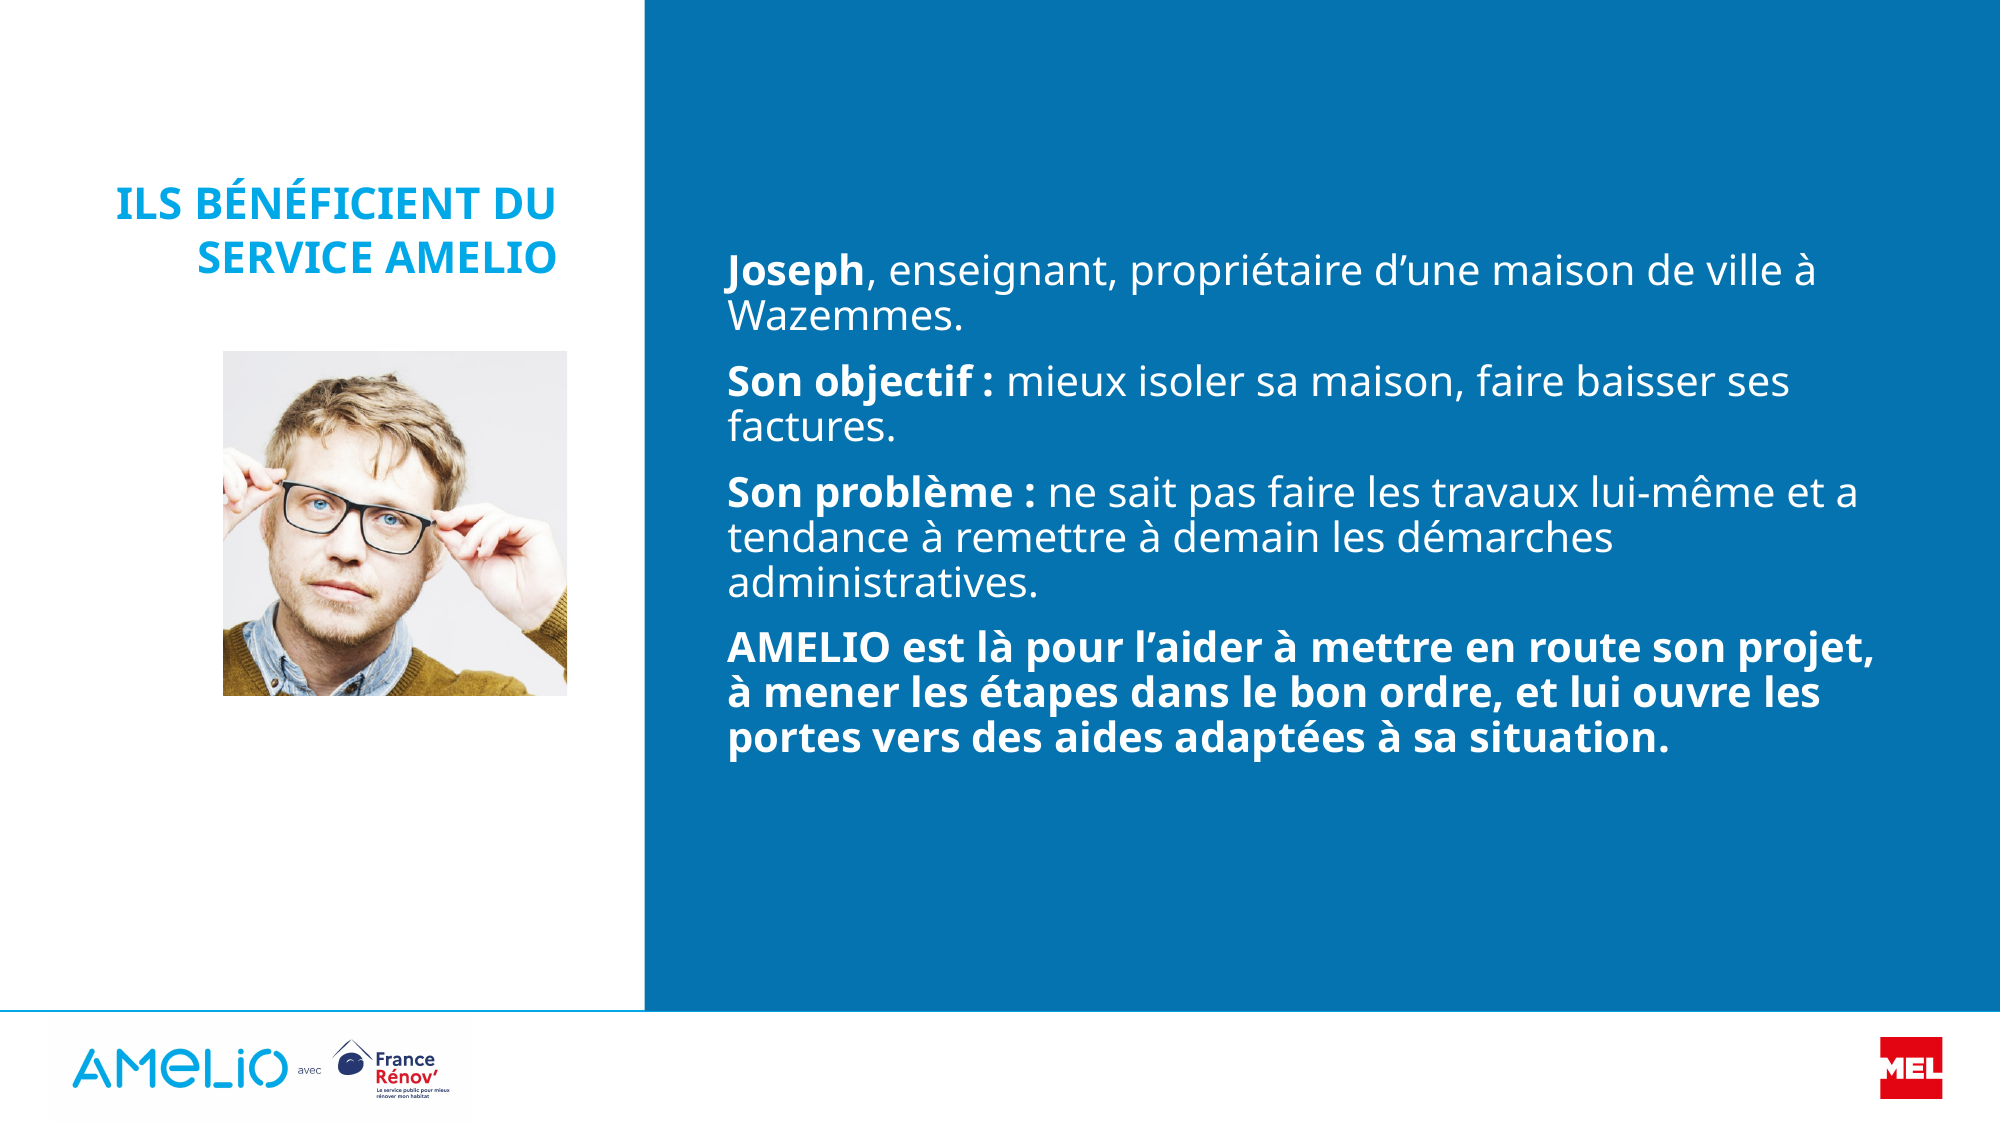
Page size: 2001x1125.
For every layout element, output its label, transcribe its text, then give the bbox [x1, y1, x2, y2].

picture [222, 350, 568, 696]
title ILS BÉNÉFICIENT DU SERVICE AMELIO [95, 116, 574, 293]
list Joseph, enseignant, propriétaire d’une maison de ville à Wazemmes. Son objectif : mieux isoler sa maison, faire baisser ses factures. Son problème : ne sait pas faire les travaux lui-même et a tendance à remettre à demain les démarches administratives. AMELIO est là pour l’aider à mettre en route son projet, à mener les étapes dans le bon ordre, et lui ouvre les portes vers des aides adaptées à sa situation. [644, 0, 2000, 1012]
picture [1880, 1037, 1943, 1099]
picture [49, 1015, 473, 1122]
